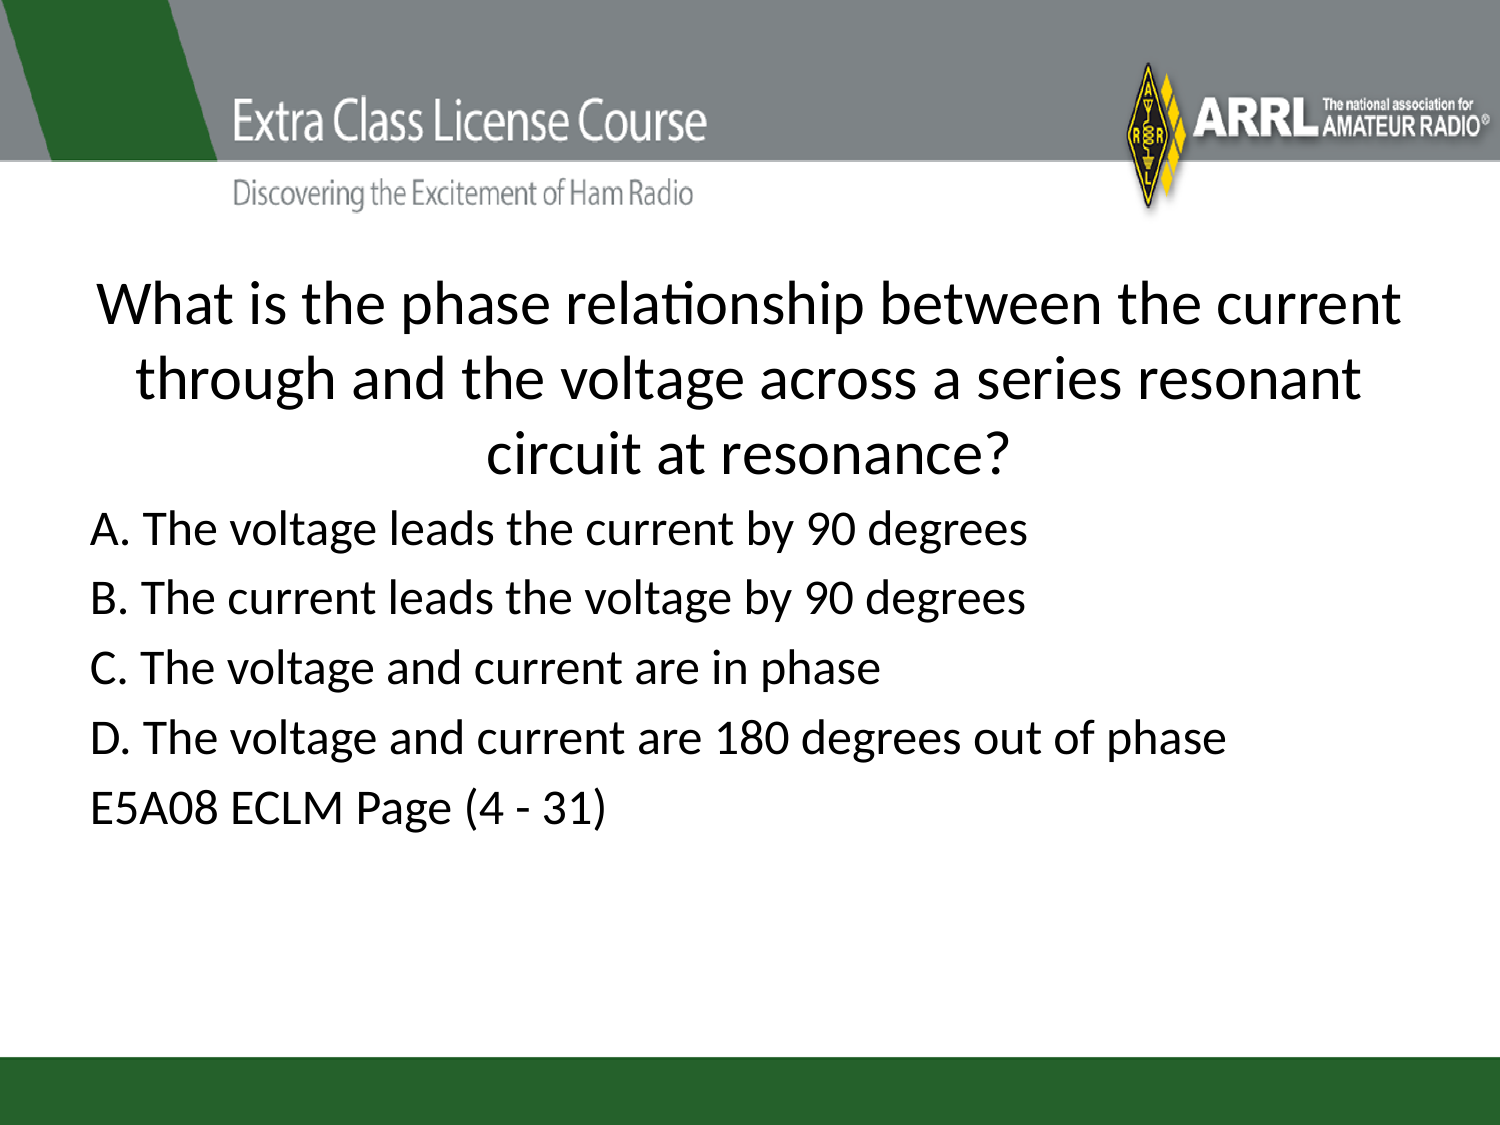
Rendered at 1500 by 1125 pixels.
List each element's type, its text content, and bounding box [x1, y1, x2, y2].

list A. The voltage leads the current by 90 degrees B. The current leads the voltage by 90 degrees C. The voltage and current are in phase D. The voltage and current are 180 degrees out of phase E5A08 ECLM Page (4 - 31) [75, 487, 1425, 1005]
title What is the phase relationship between the current through and the voltage across a series resonant circuit at resonance? [75, 254, 1425, 435]
picture [0, 0, 1500, 1125]
